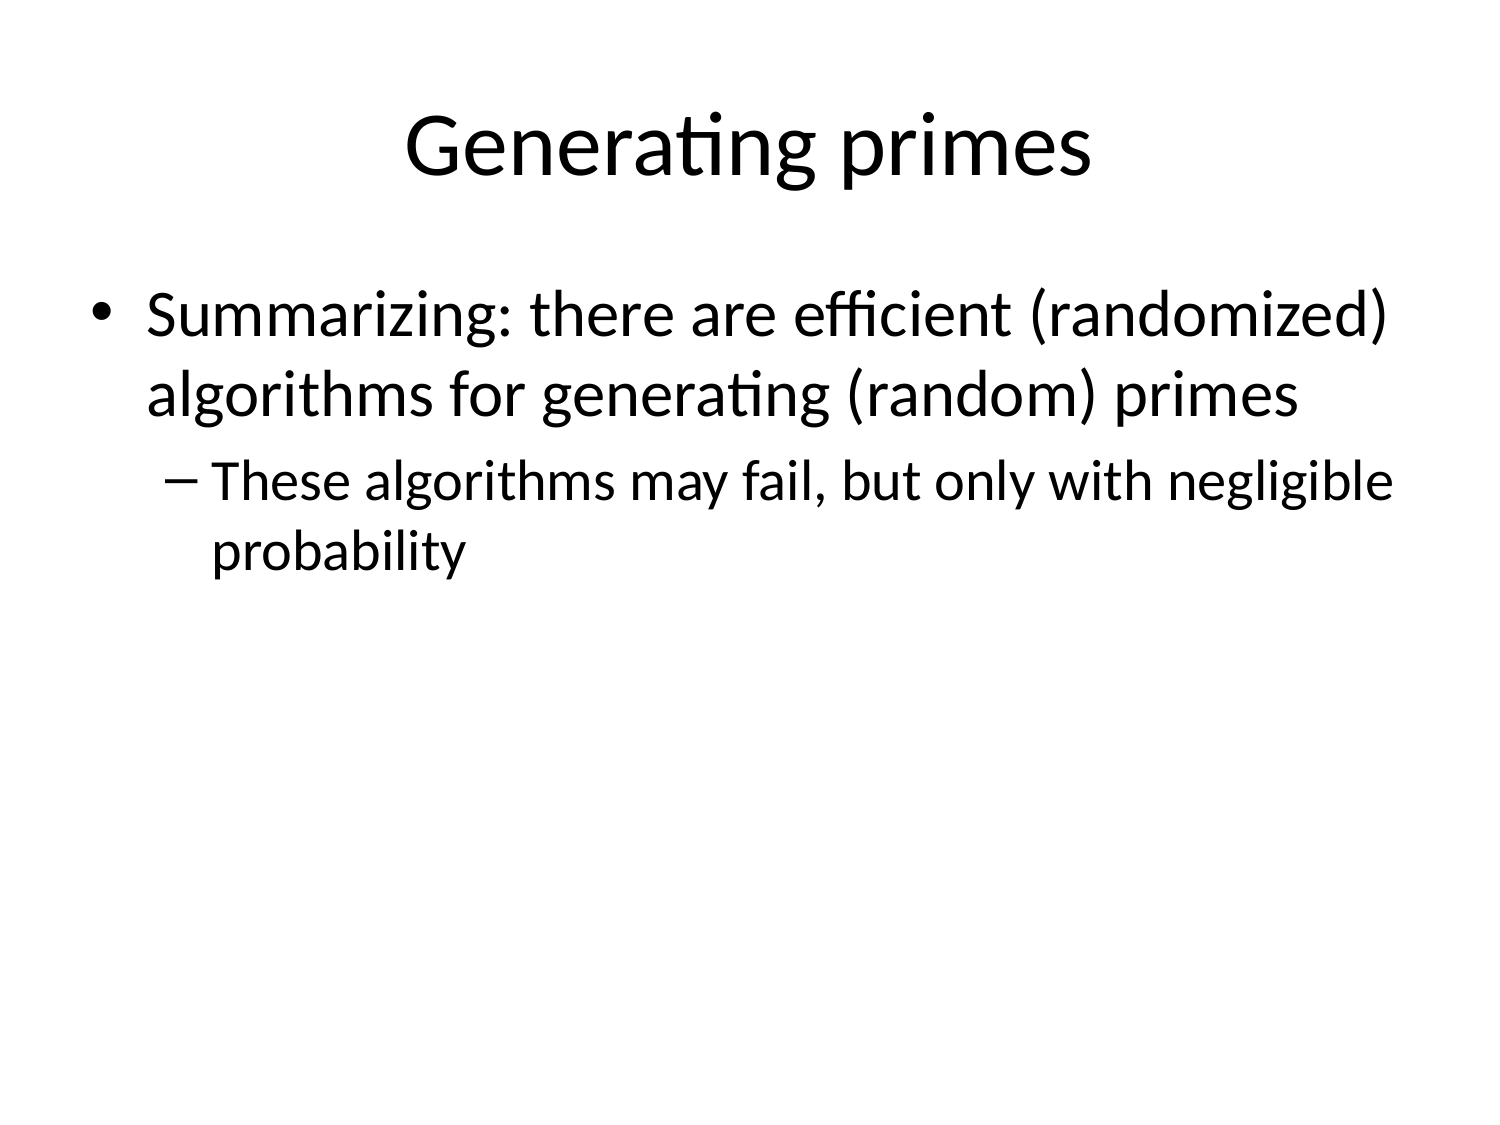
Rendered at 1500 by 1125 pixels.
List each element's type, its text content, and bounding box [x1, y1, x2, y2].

list Summarizing: there are efficient (randomized) algorithms for generating (random) primes These algorithms may fail, but only with negligible probability [75, 262, 1425, 1005]
title Generating primes [75, 45, 1425, 233]
